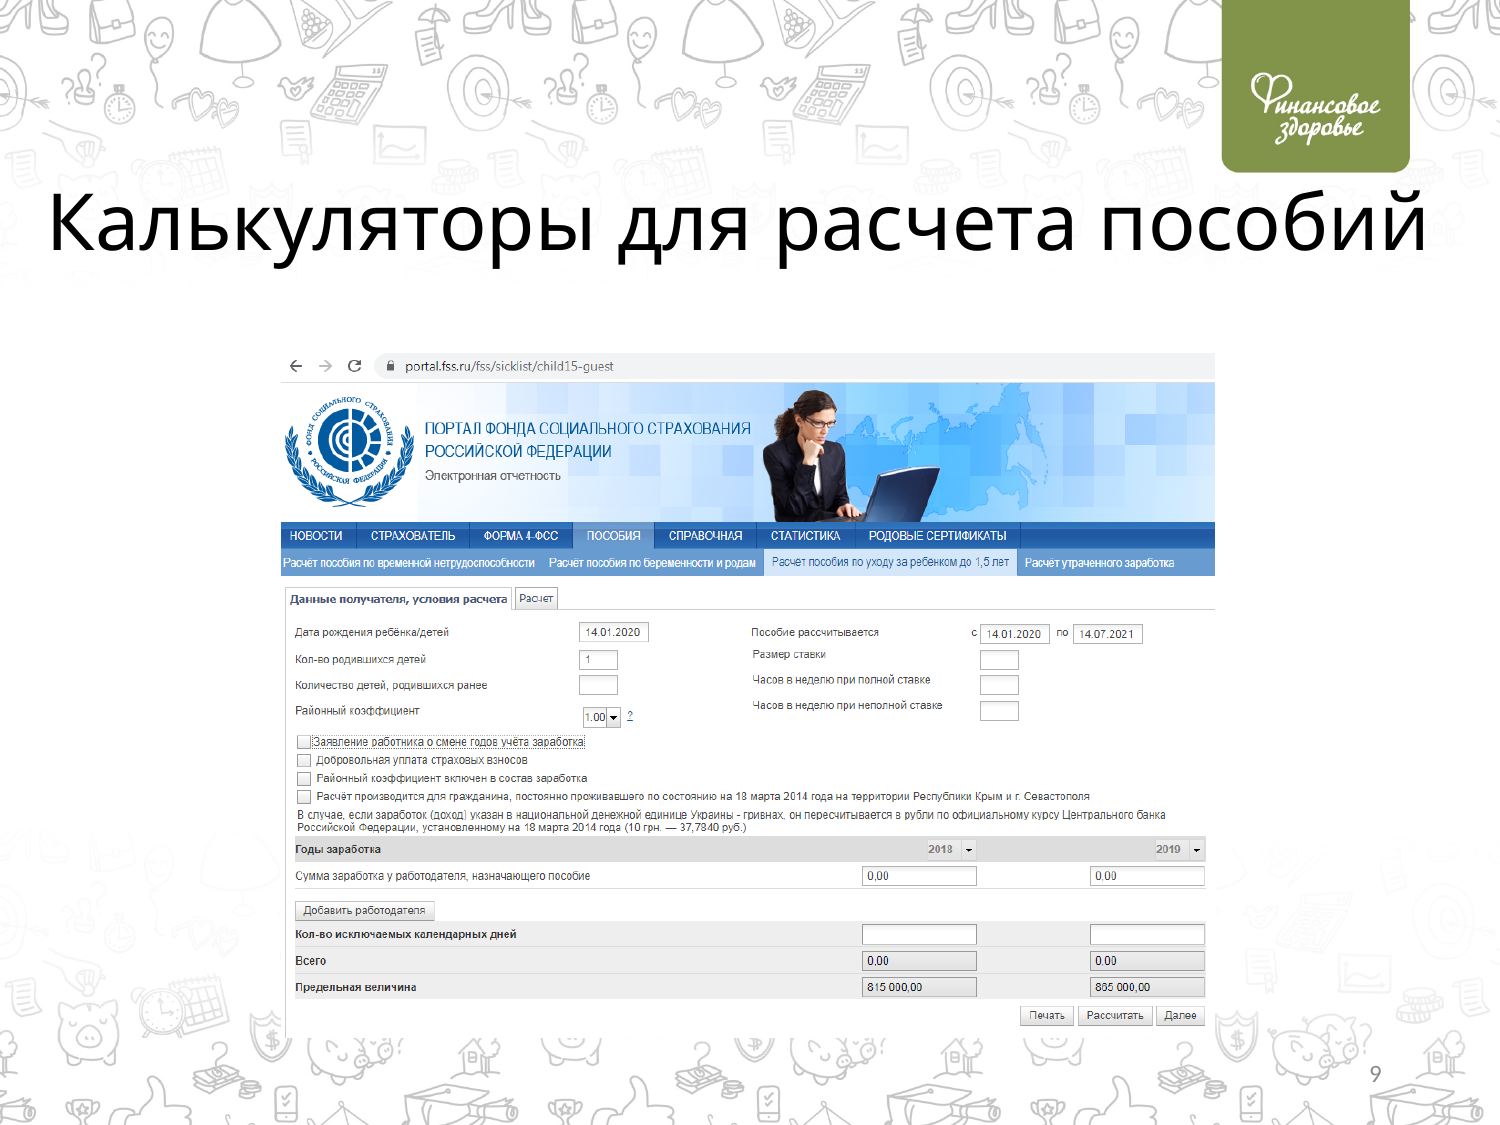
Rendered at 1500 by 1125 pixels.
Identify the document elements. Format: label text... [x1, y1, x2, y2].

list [281, 350, 1215, 1038]
title Калькуляторы для расчета пособий [31, 172, 1465, 278]
picture [0, 0, 1500, 1125]
slide_number 9 [1059, 1042, 1397, 1103]
